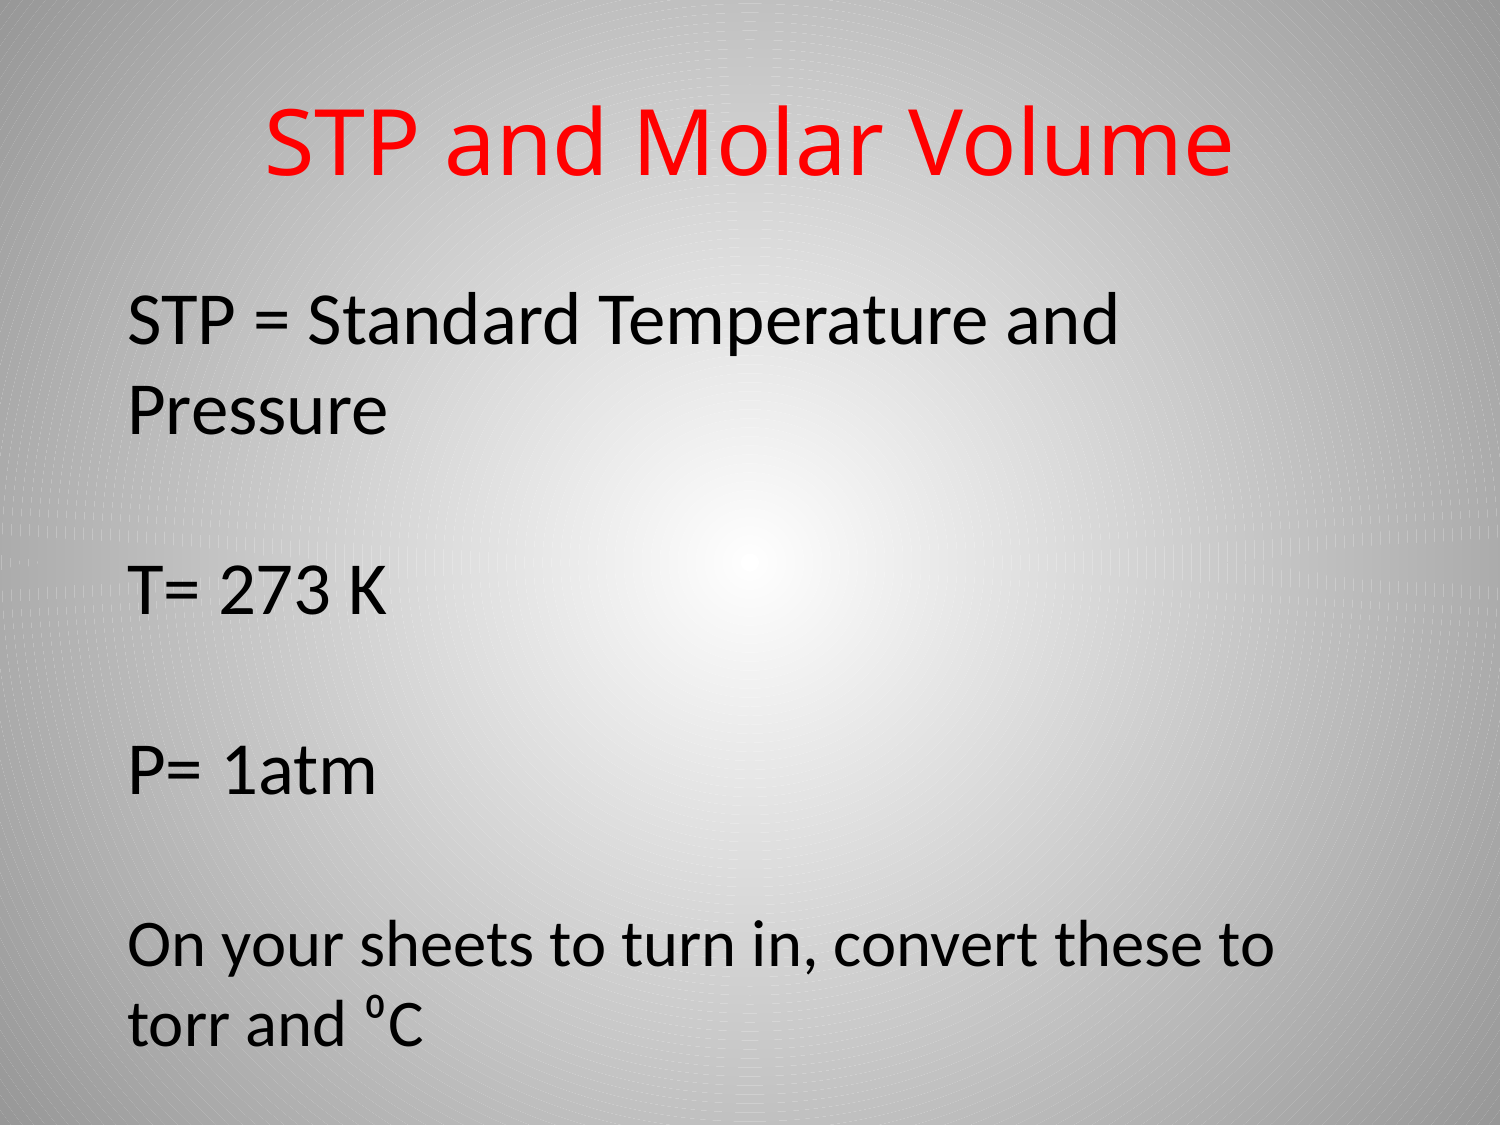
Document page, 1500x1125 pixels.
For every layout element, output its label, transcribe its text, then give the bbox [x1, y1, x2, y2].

text_box STP = Standard Temperature and Pressure T= 273 K P= 1atm On your sheets to turn in, convert these to torr and ⁰C [112, 262, 1300, 1068]
title STP and Molar Volume [75, 45, 1425, 233]
